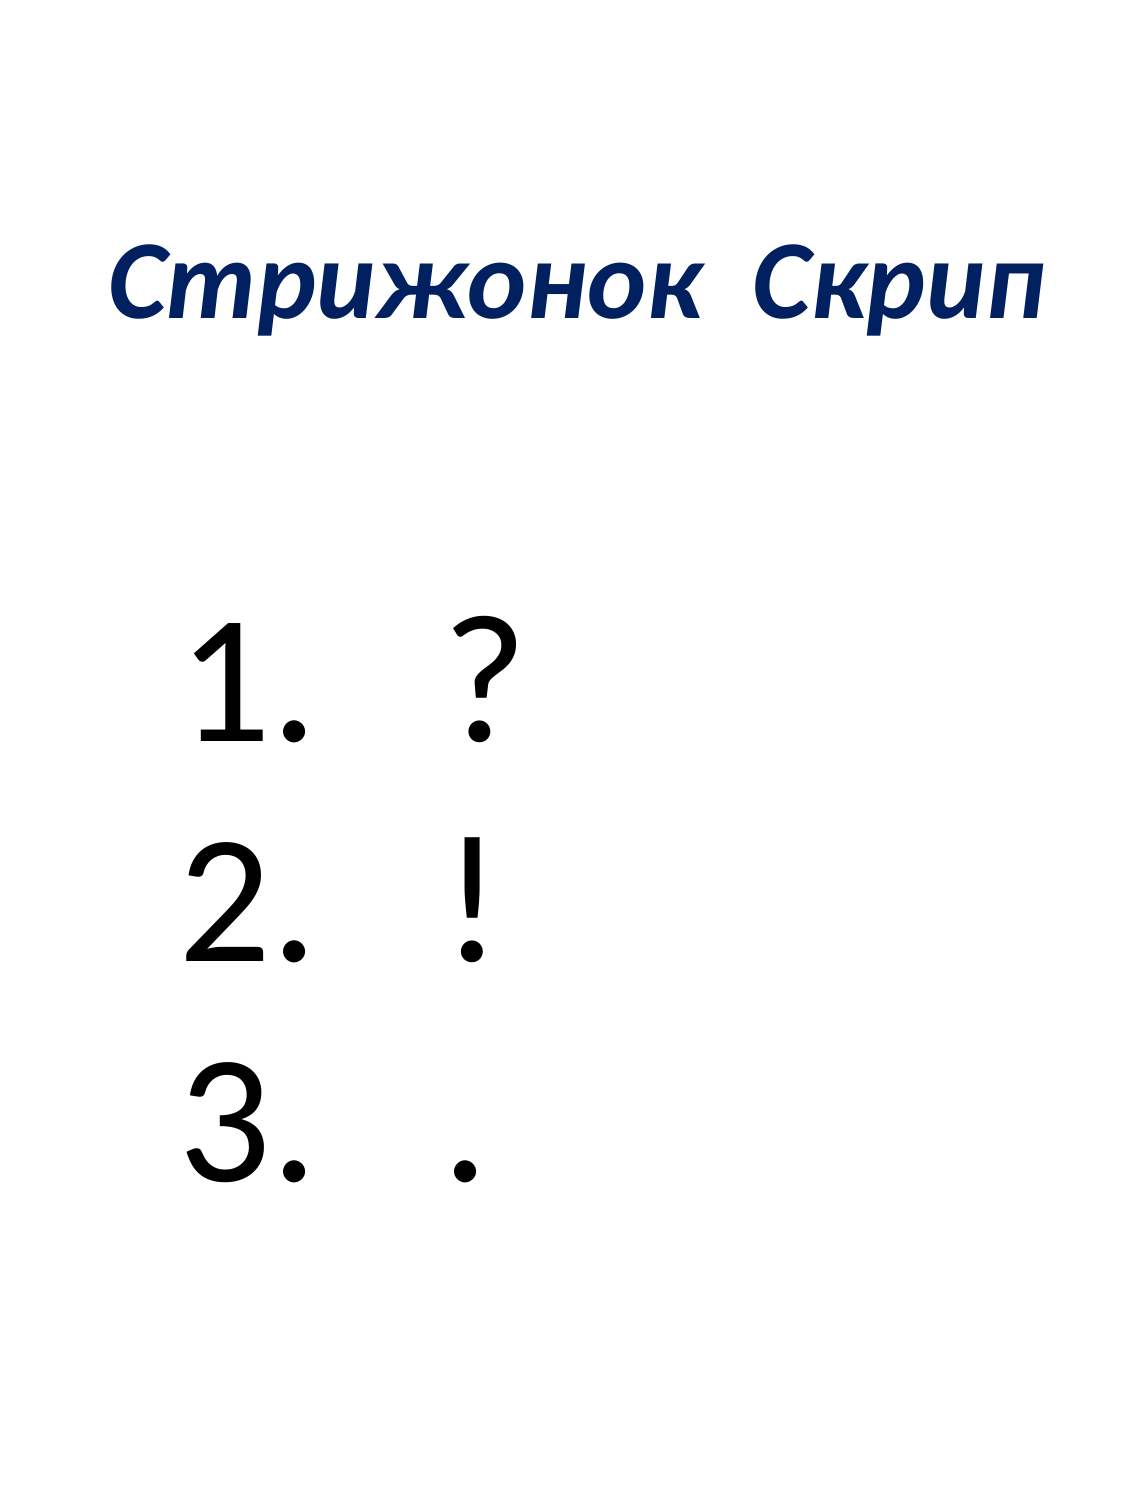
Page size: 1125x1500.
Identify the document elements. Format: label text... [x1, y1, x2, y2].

text_box Стрижонок Скрип [93, 199, 1079, 349]
text_box ? ! . [164, 550, 926, 1226]
